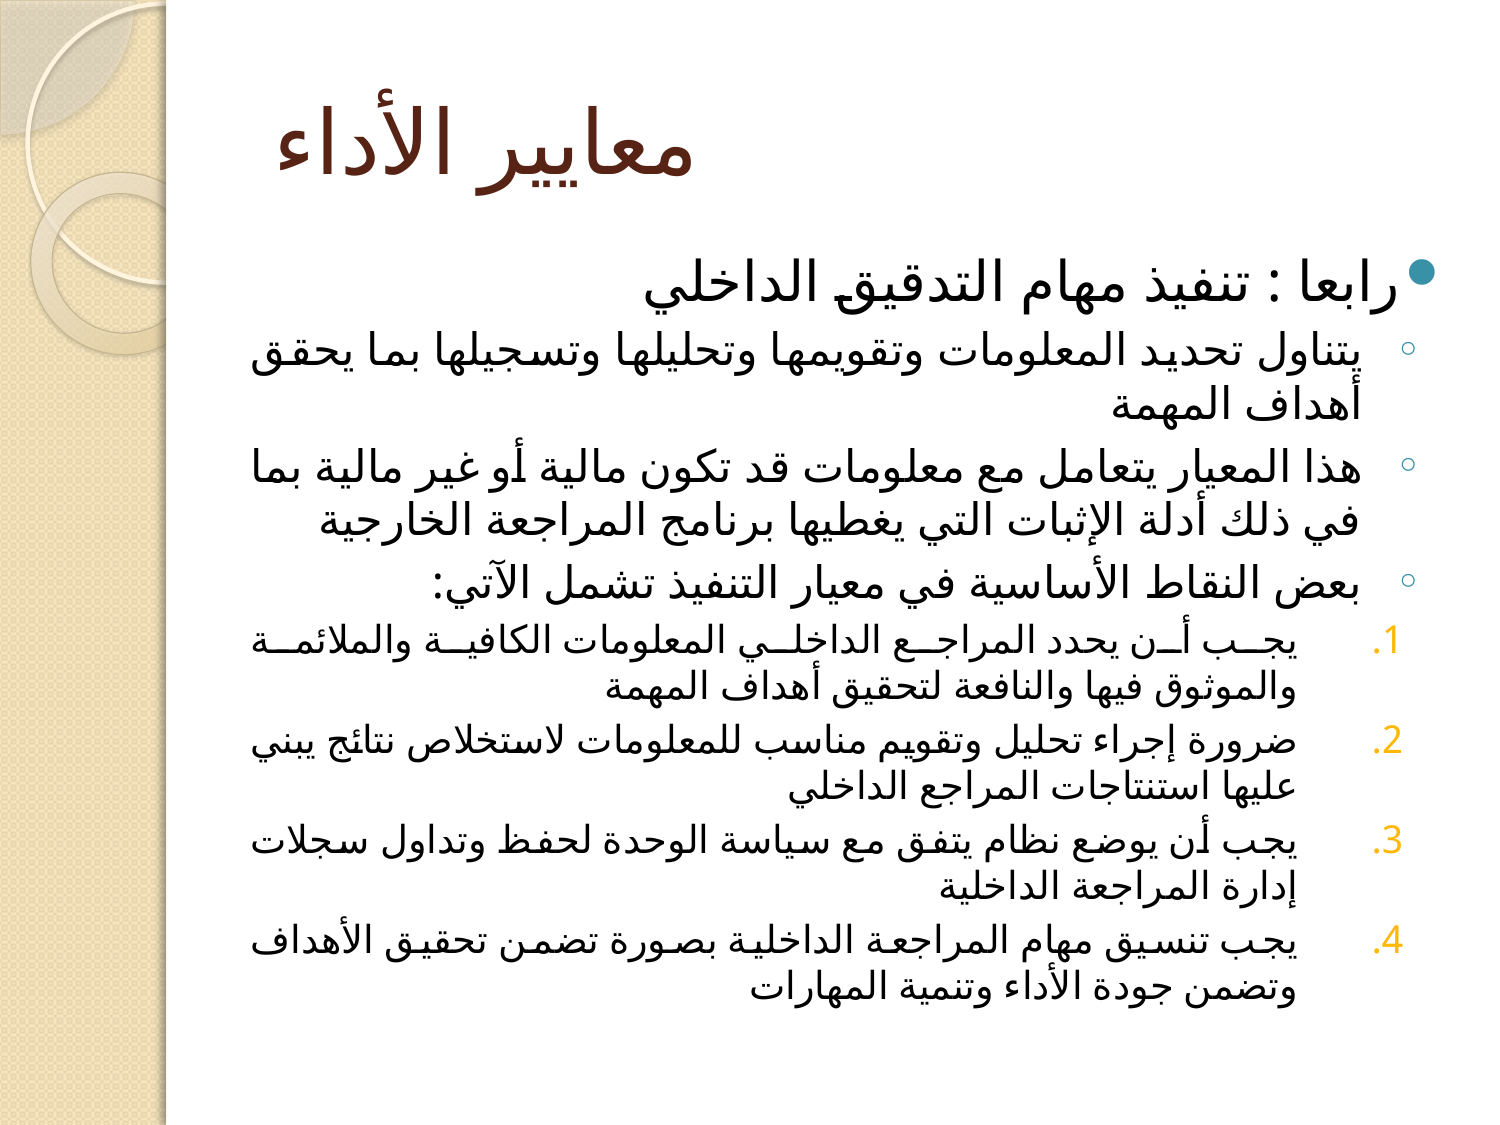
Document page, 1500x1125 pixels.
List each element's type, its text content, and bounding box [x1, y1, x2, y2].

list رابعا : تنفيذ مهام التدقيق الداخلي يتناول تحديد المعلومات وتقويمها وتحليلها وتسجيلها بما يحقق أهداف المهمة هذا المعيار يتعامل مع معلومات قد تكون مالية أو غير مالية بما في ذلك أدلة الإثبات التي يغطيها برنامج المراجعة الخارجية بعض النقاط الأساسية في معيار التنفيذ تشمل الآتي: يجب أن يحدد المراجع الداخلي المعلومات الكافية والملائمة والموثوق فيها والنافعة لتحقيق أهداف المهمة ضرورة إجراء تحليل وتقويم مناسب للمعلومات لاستخلاص نتائج يبني عليها استنتاجات المراجع الداخلي يجب أن يوضع نظام يتفق مع سياسة الوحدة لحفظ وتداول سجلات إدارة المراجعة الداخلية يجب تنسيق مهام المراجعة الداخلية بصورة تضمن تحقيق الأهداف وتضمن جودة الأداء وتنمية المهارات [235, 237, 1466, 1025]
title معايير الأداء [235, 45, 1466, 233]
